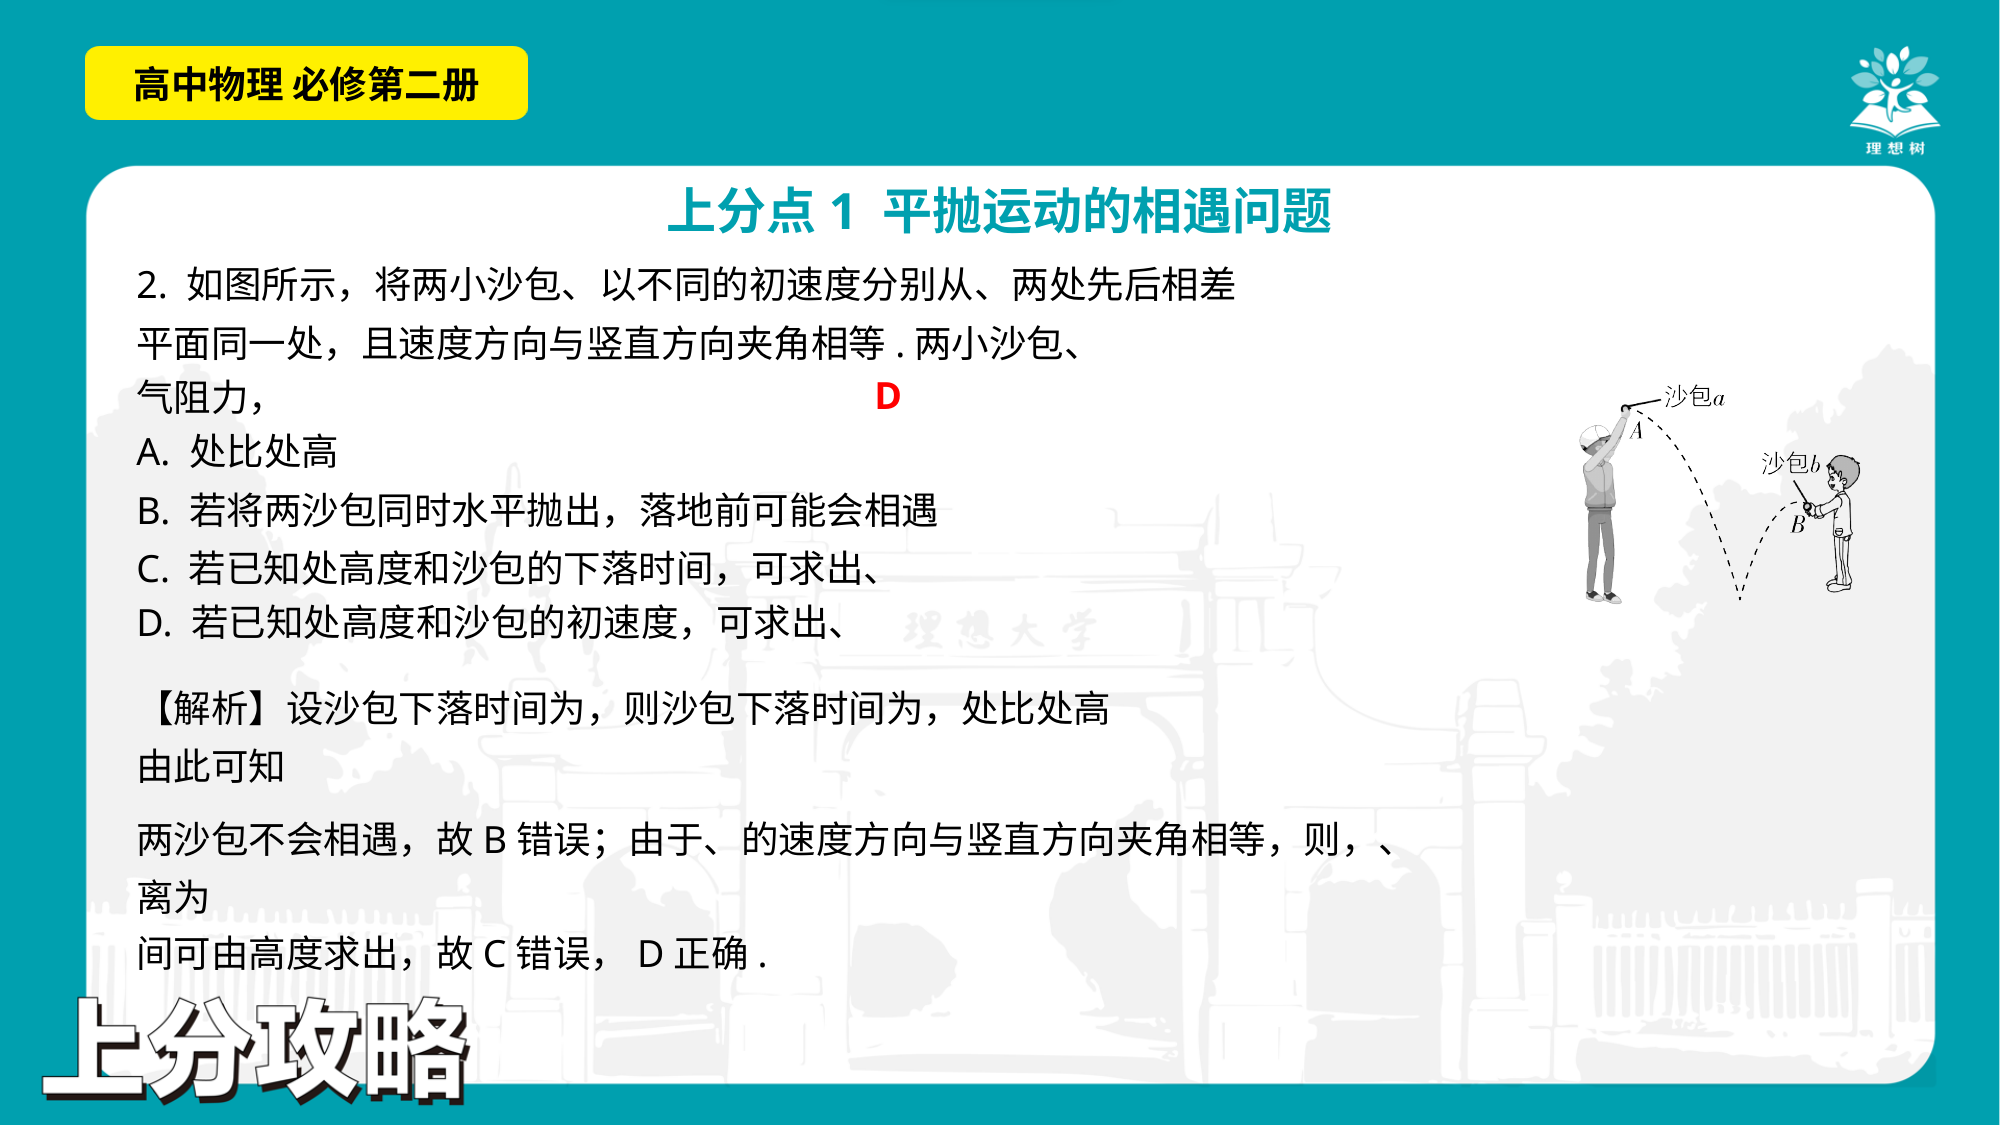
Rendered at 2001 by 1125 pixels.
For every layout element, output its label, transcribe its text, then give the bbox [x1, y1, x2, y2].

text_box D [861, 362, 916, 413]
picture [0, 0, 2000, 1125]
